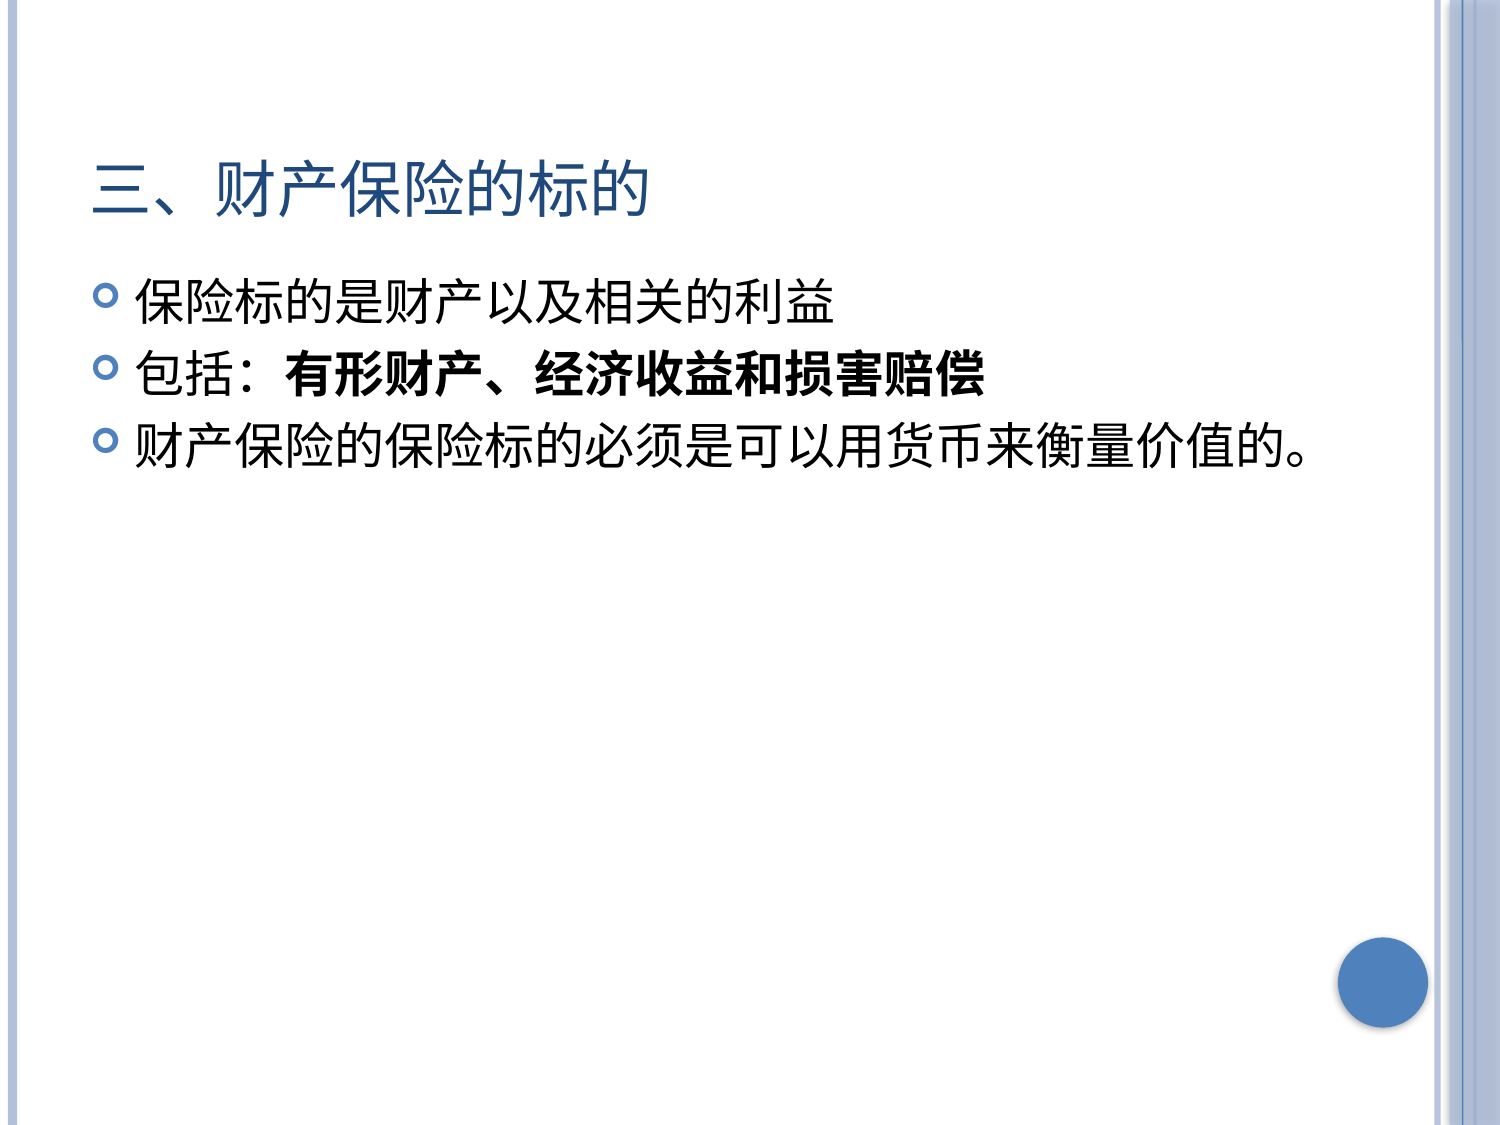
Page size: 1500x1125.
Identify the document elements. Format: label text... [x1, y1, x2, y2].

list 保险标的是财产以及相关的利益 包括：有形财产、经济收益和损害赔偿 财产保险的保险标的必须是可以用货币来衡量价值的。 [74, 262, 1301, 1063]
title 三、财产保险的标的 [75, 45, 1300, 233]
